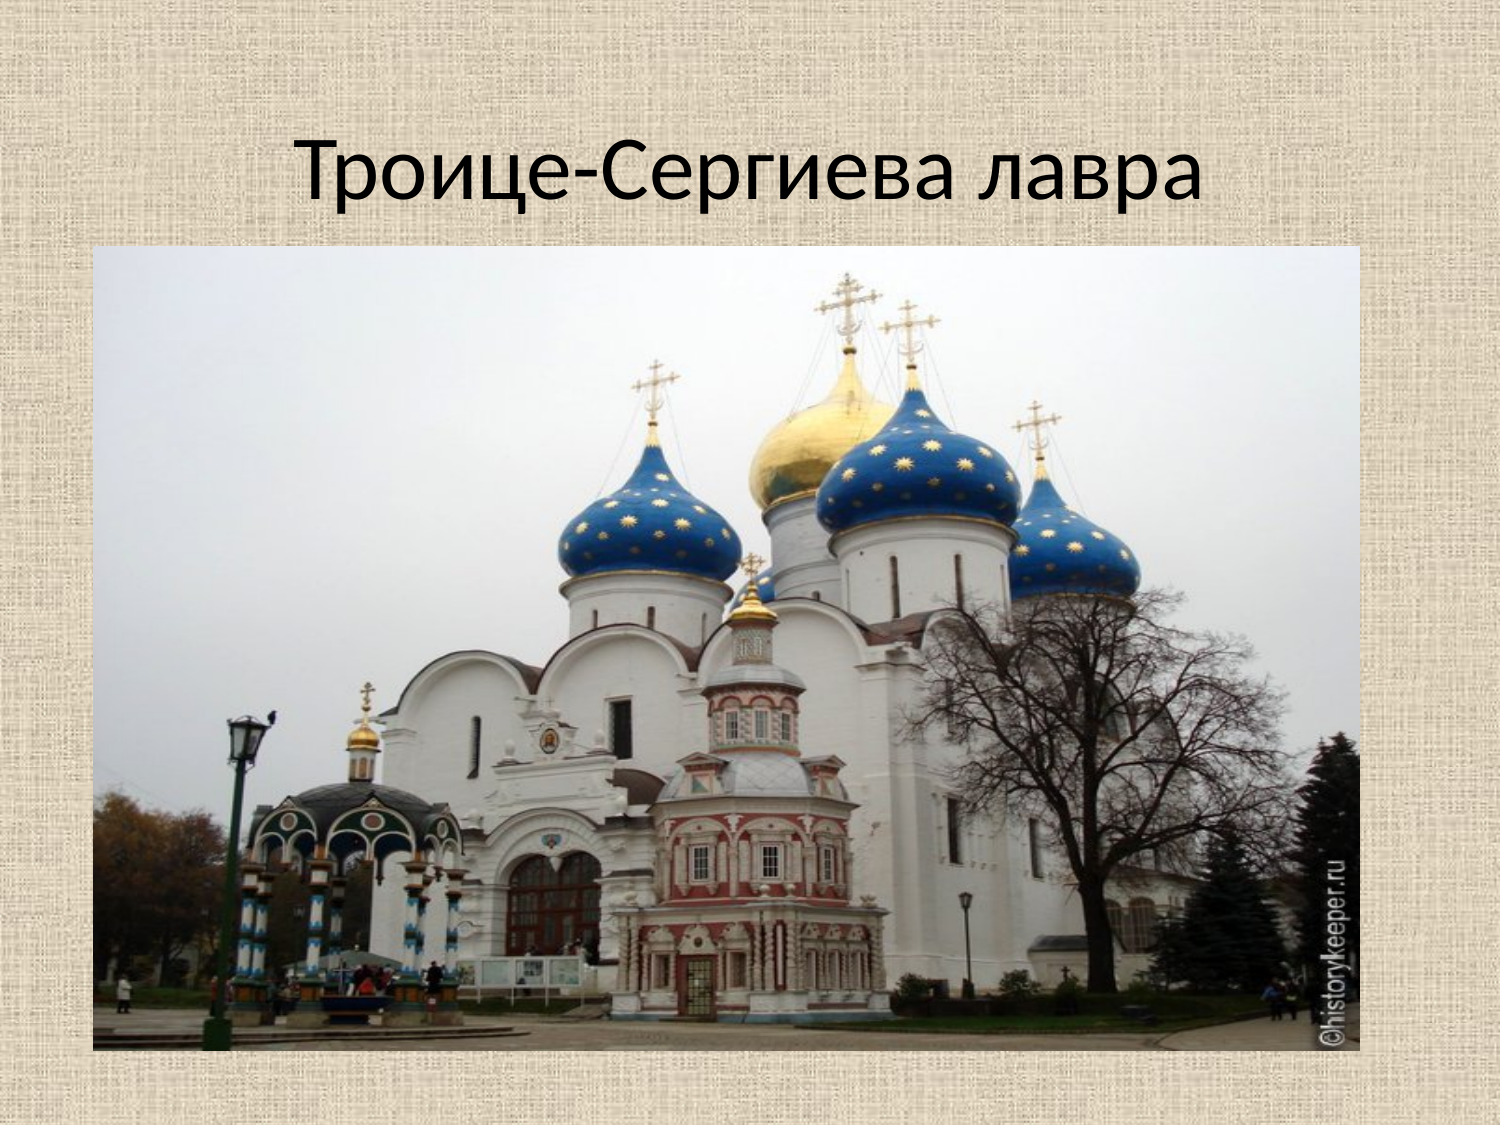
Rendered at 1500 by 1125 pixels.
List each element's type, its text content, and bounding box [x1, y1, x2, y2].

title Троице-Сергиева лавра [75, 45, 1425, 282]
picture [0, 0, 1500, 1125]
